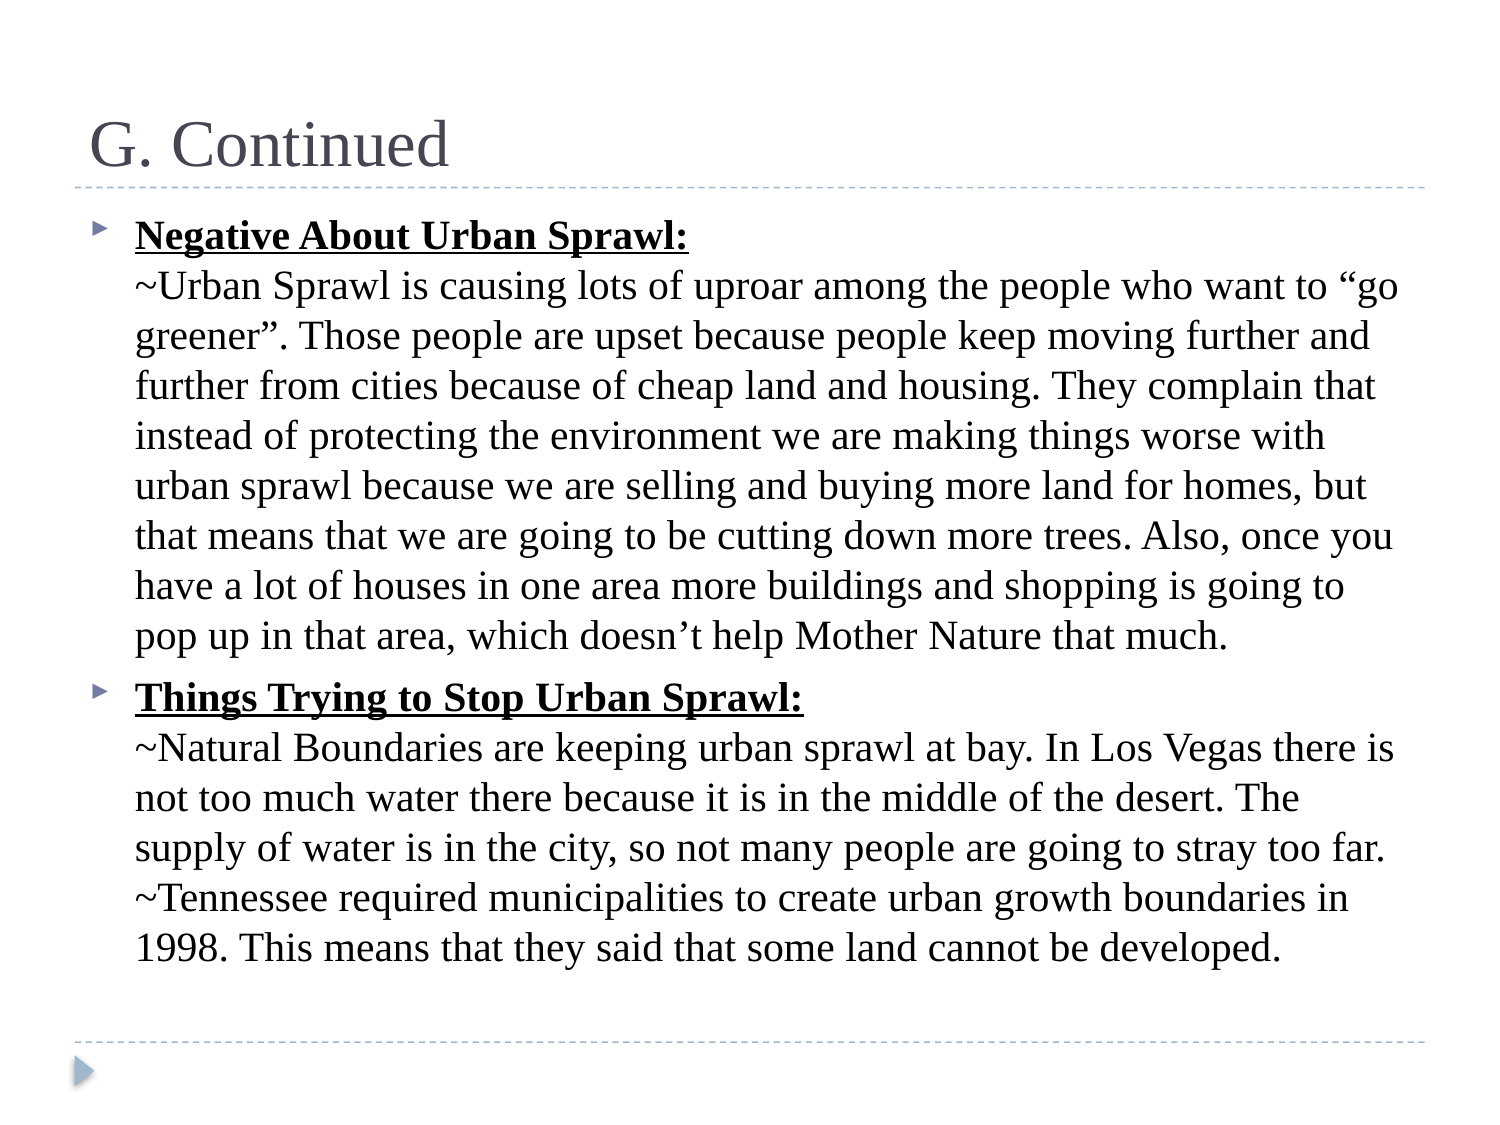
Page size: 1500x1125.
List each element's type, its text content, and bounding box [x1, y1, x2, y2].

list Negative About Urban Sprawl: ~Urban Sprawl is causing lots of uproar among the people who want to “go greener”. Those people are upset because people keep moving further and further from cities because of cheap land and housing. They complain that instead of protecting the environment we are making things worse with urban sprawl because we are selling and buying more land for homes, but that means that we are going to be cutting down more trees. Also, once you have a lot of houses in one area more buildings and shopping is going to pop up in that area, which doesn’t help Mother Nature that much. Things Trying to Stop Urban Sprawl: ~Natural Boundaries are keeping urban sprawl at bay. In Los Vegas there is not too much water there because it is in the middle of the desert. The supply of water is in the city, so not many people are going to stray too far. ~Tennessee required municipalities to create urban growth boundaries in 1998. This means that they said that some land cannot be developed. [75, 200, 1425, 1010]
title G. Continued [75, 24, 1425, 188]
